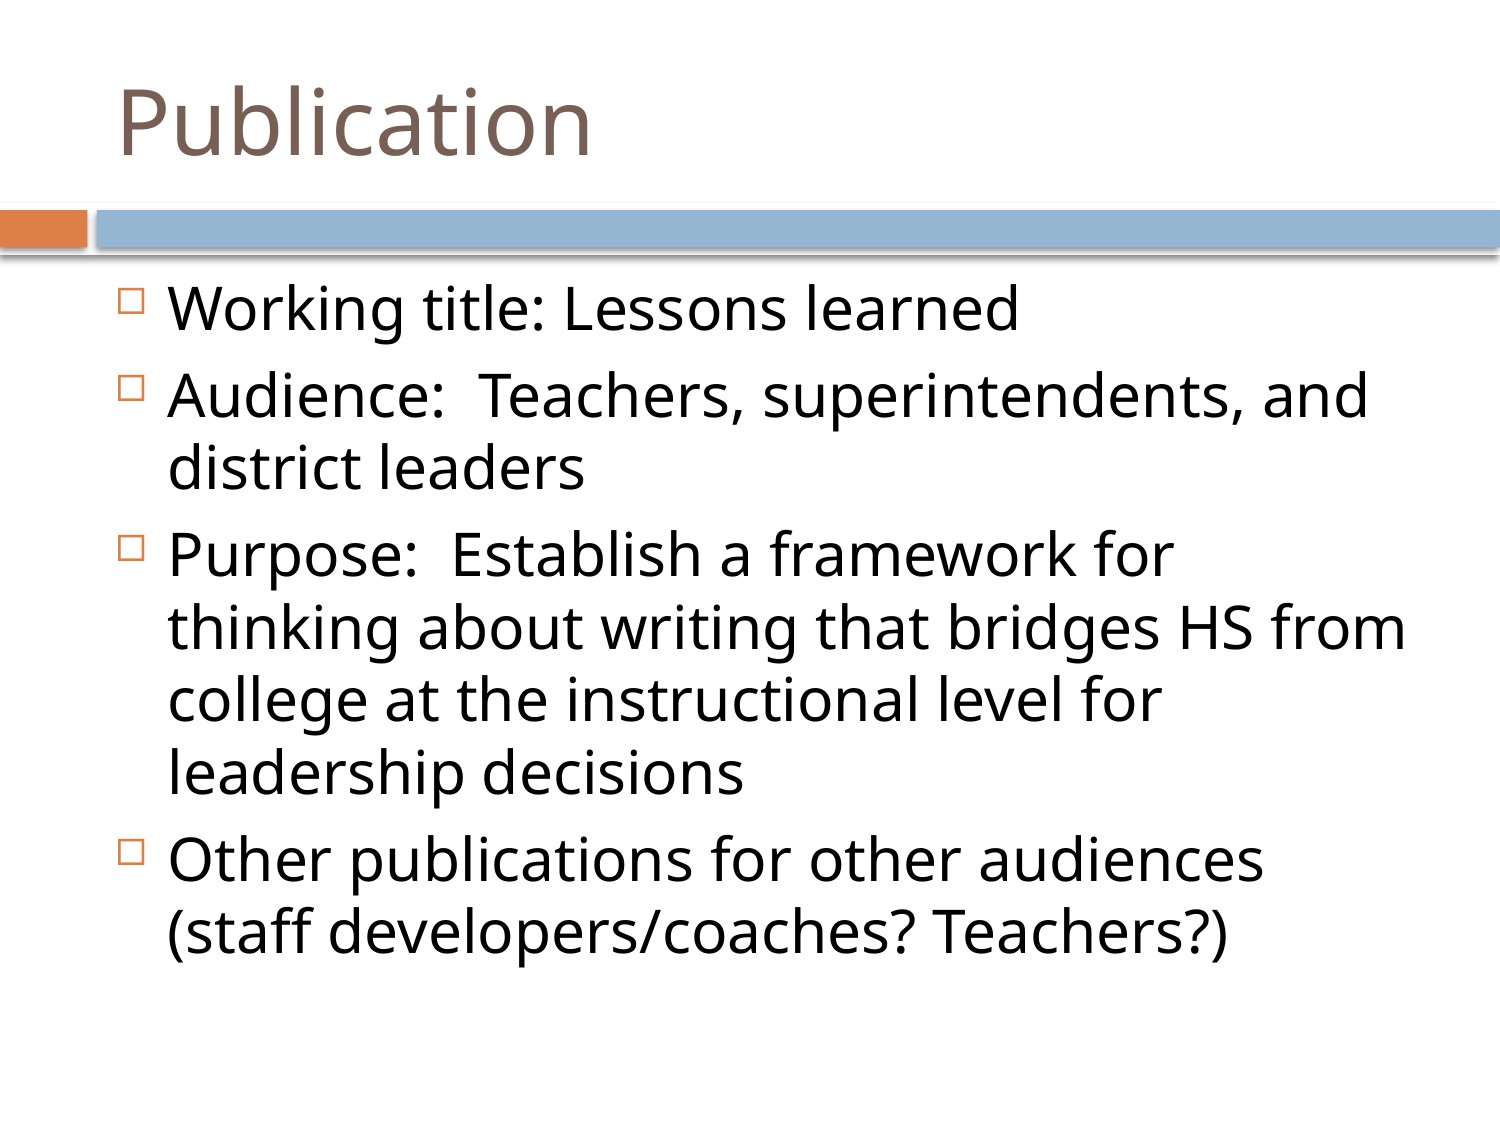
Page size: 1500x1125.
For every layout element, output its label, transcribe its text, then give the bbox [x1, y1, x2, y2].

title Publication [100, 37, 1438, 200]
list Working title: Lessons learned Audience: Teachers, superintendents, and district leaders Purpose: Establish a framework for thinking about writing that bridges HS from college at the instructional level for leadership decisions Other publications for other audiences (staff developers/coaches? Teachers?) [100, 262, 1438, 1000]
